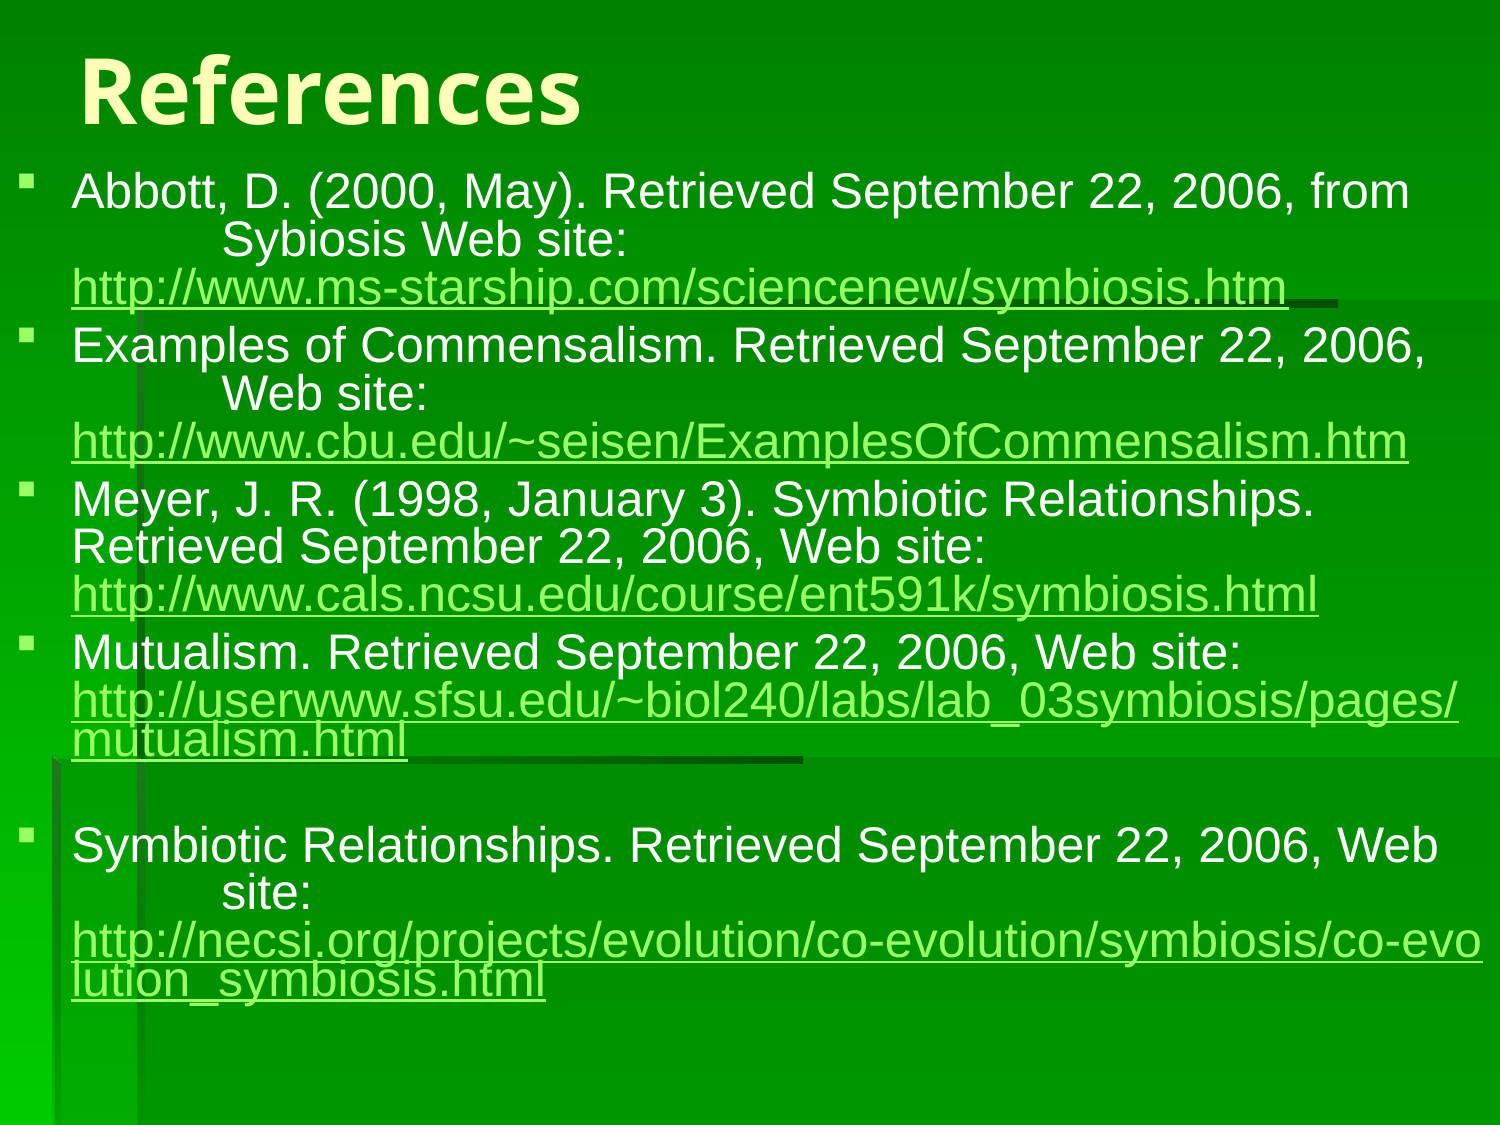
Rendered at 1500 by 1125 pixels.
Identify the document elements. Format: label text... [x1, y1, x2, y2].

title References [61, 0, 1438, 162]
list Abbott, D. (2000, May). Retrieved September 22, 2006, from Sybiosis Web site: http://www.ms- starship.com/sciencenew/symbiosis.htm Examples of Commensalism. Retrieved September 22, 2006, Web site: http://www.cbu.edu/~seisen/ExamplesOfCommensalism.ht m Meyer, J. R. (1998, January 3). Symbiotic Relationships. Retrieved September 22, 2006, Web site: http://www.cals.ncsu.edu/course/ent591k/symbiosis.html Mutualism. Retrieved September 22, 2006, Web site: http://userwww.sfsu.edu/~biol240/labs/lab_03symbiosis/pa ges/mutualism.html Symbiotic Relationships. Retrieved September 22, 2006, Web site: http://necsi.org/projects/evolution/co- evolution/symbiosis/co-evolution_symbiosis.html [0, 162, 1500, 1001]
